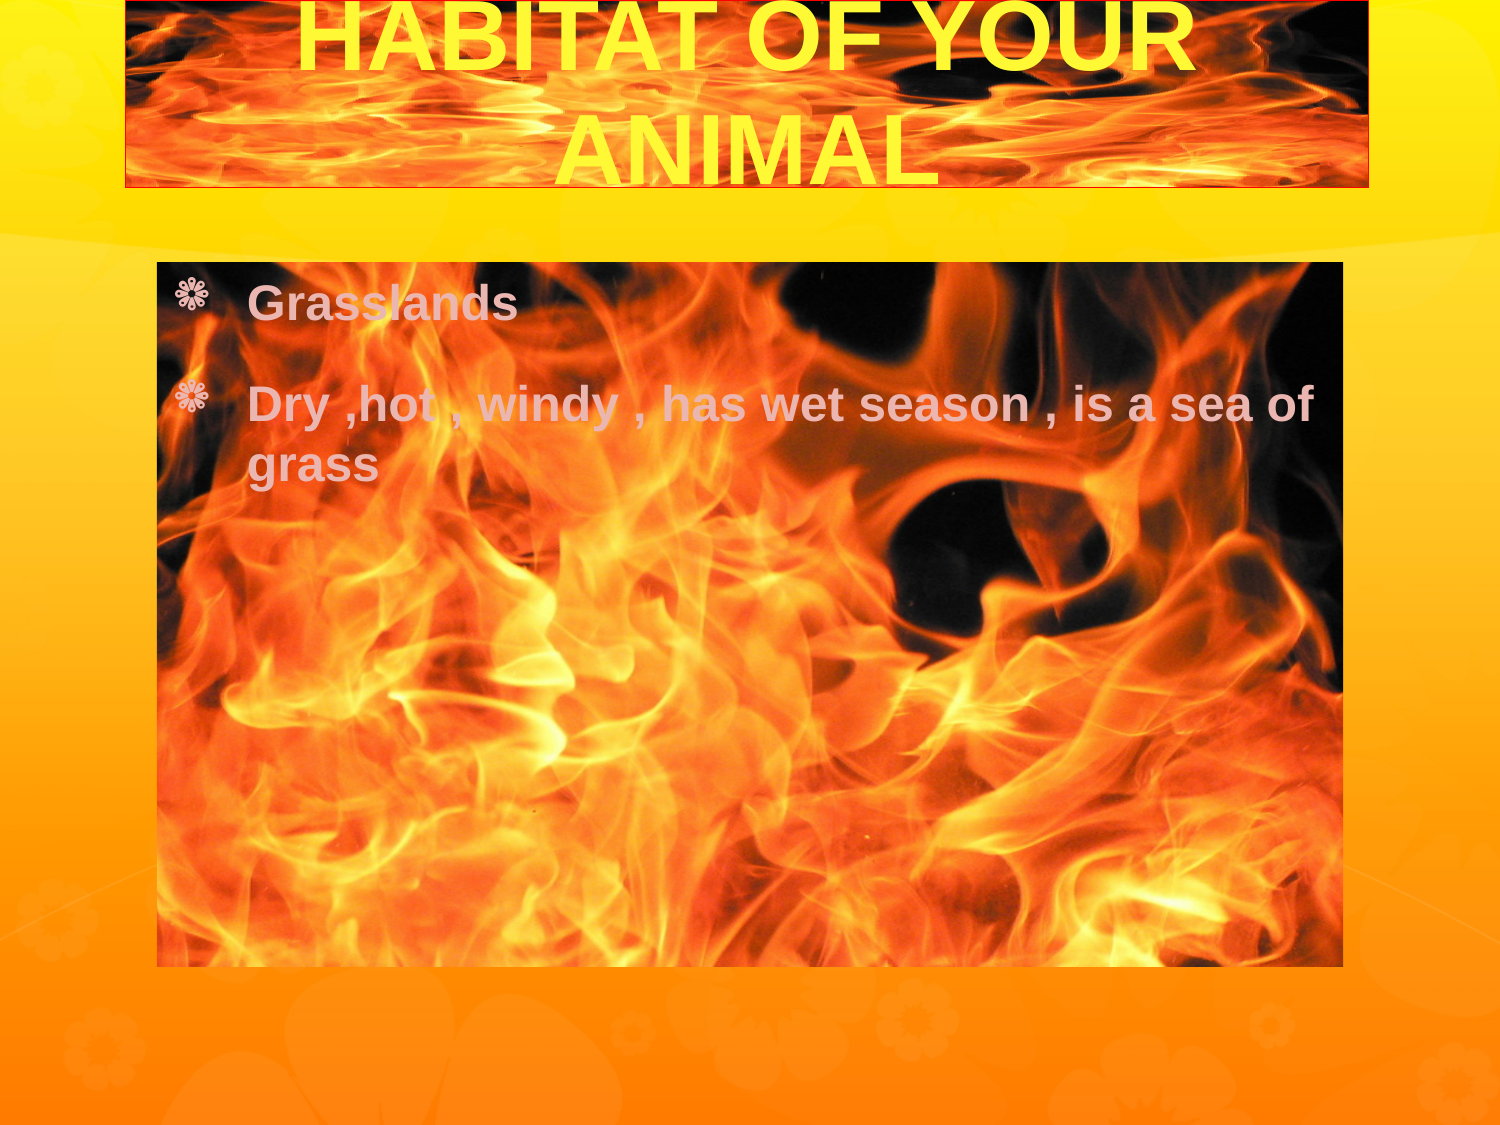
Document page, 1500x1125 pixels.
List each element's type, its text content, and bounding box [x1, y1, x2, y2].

title Habitat of Your Animal [125, 0, 1369, 188]
picture [0, 0, 1500, 1125]
list Grasslands Dry ,hot , windy , has wet season , is a sea of grass [156, 262, 1344, 967]
